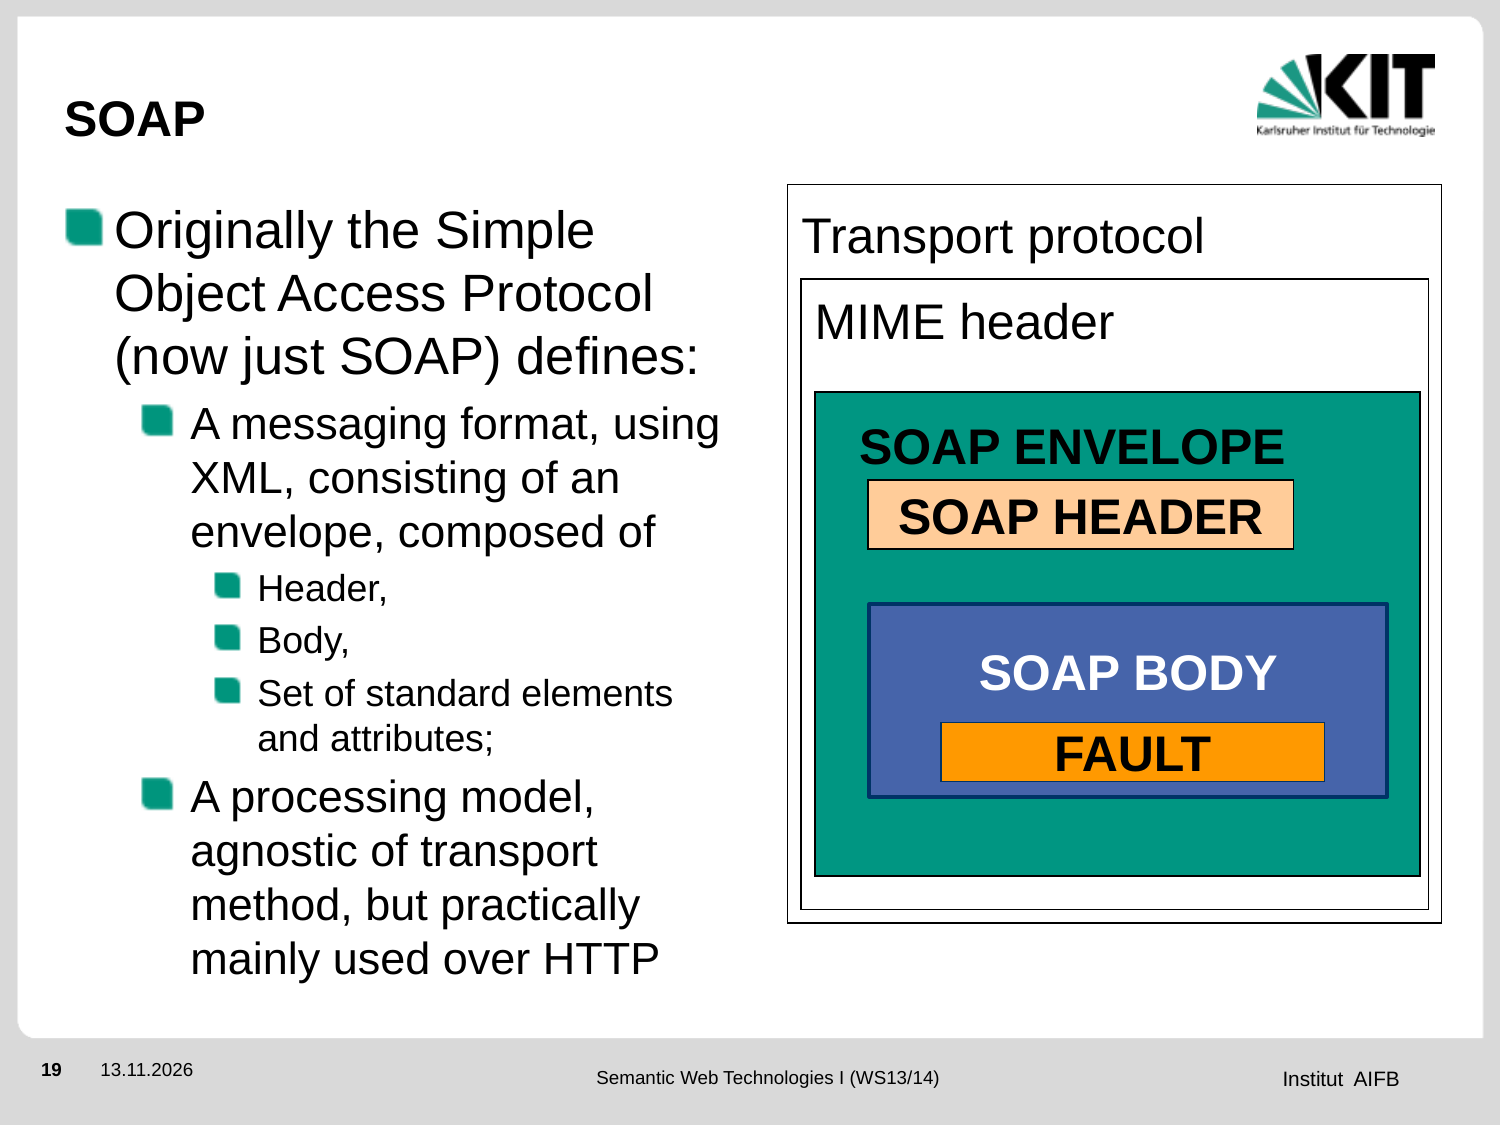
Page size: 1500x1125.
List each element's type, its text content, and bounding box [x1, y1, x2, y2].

title SOAP [64, 54, 1198, 147]
list Originally the Simple Object Access Protocol (now just SOAP) defines: A messaging format, using XML, consisting of an envelope, composed of Header, Body, Set of standard elements and attributes; A processing model, agnostic of transport method, but practically mainly used over HTTP [64, 196, 738, 1000]
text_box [787, 184, 1442, 924]
picture [0, 0, 1500, 1125]
